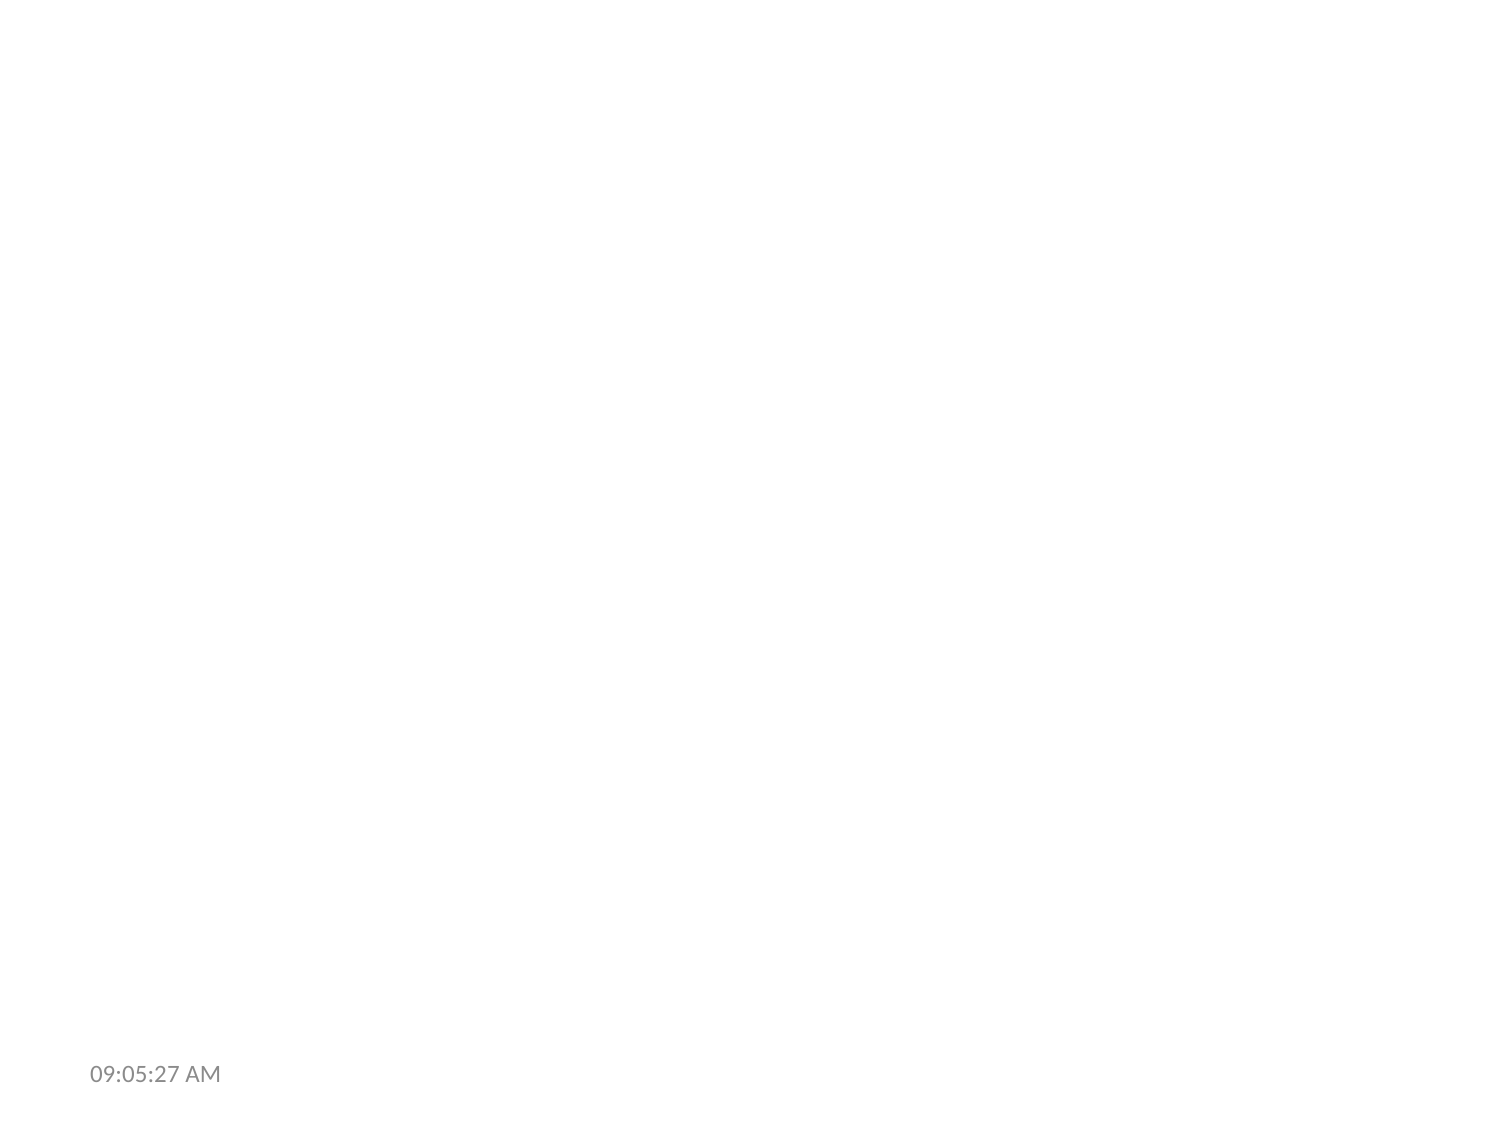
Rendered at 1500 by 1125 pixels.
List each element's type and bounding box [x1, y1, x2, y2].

slide_number [75, 1042, 425, 1103]
